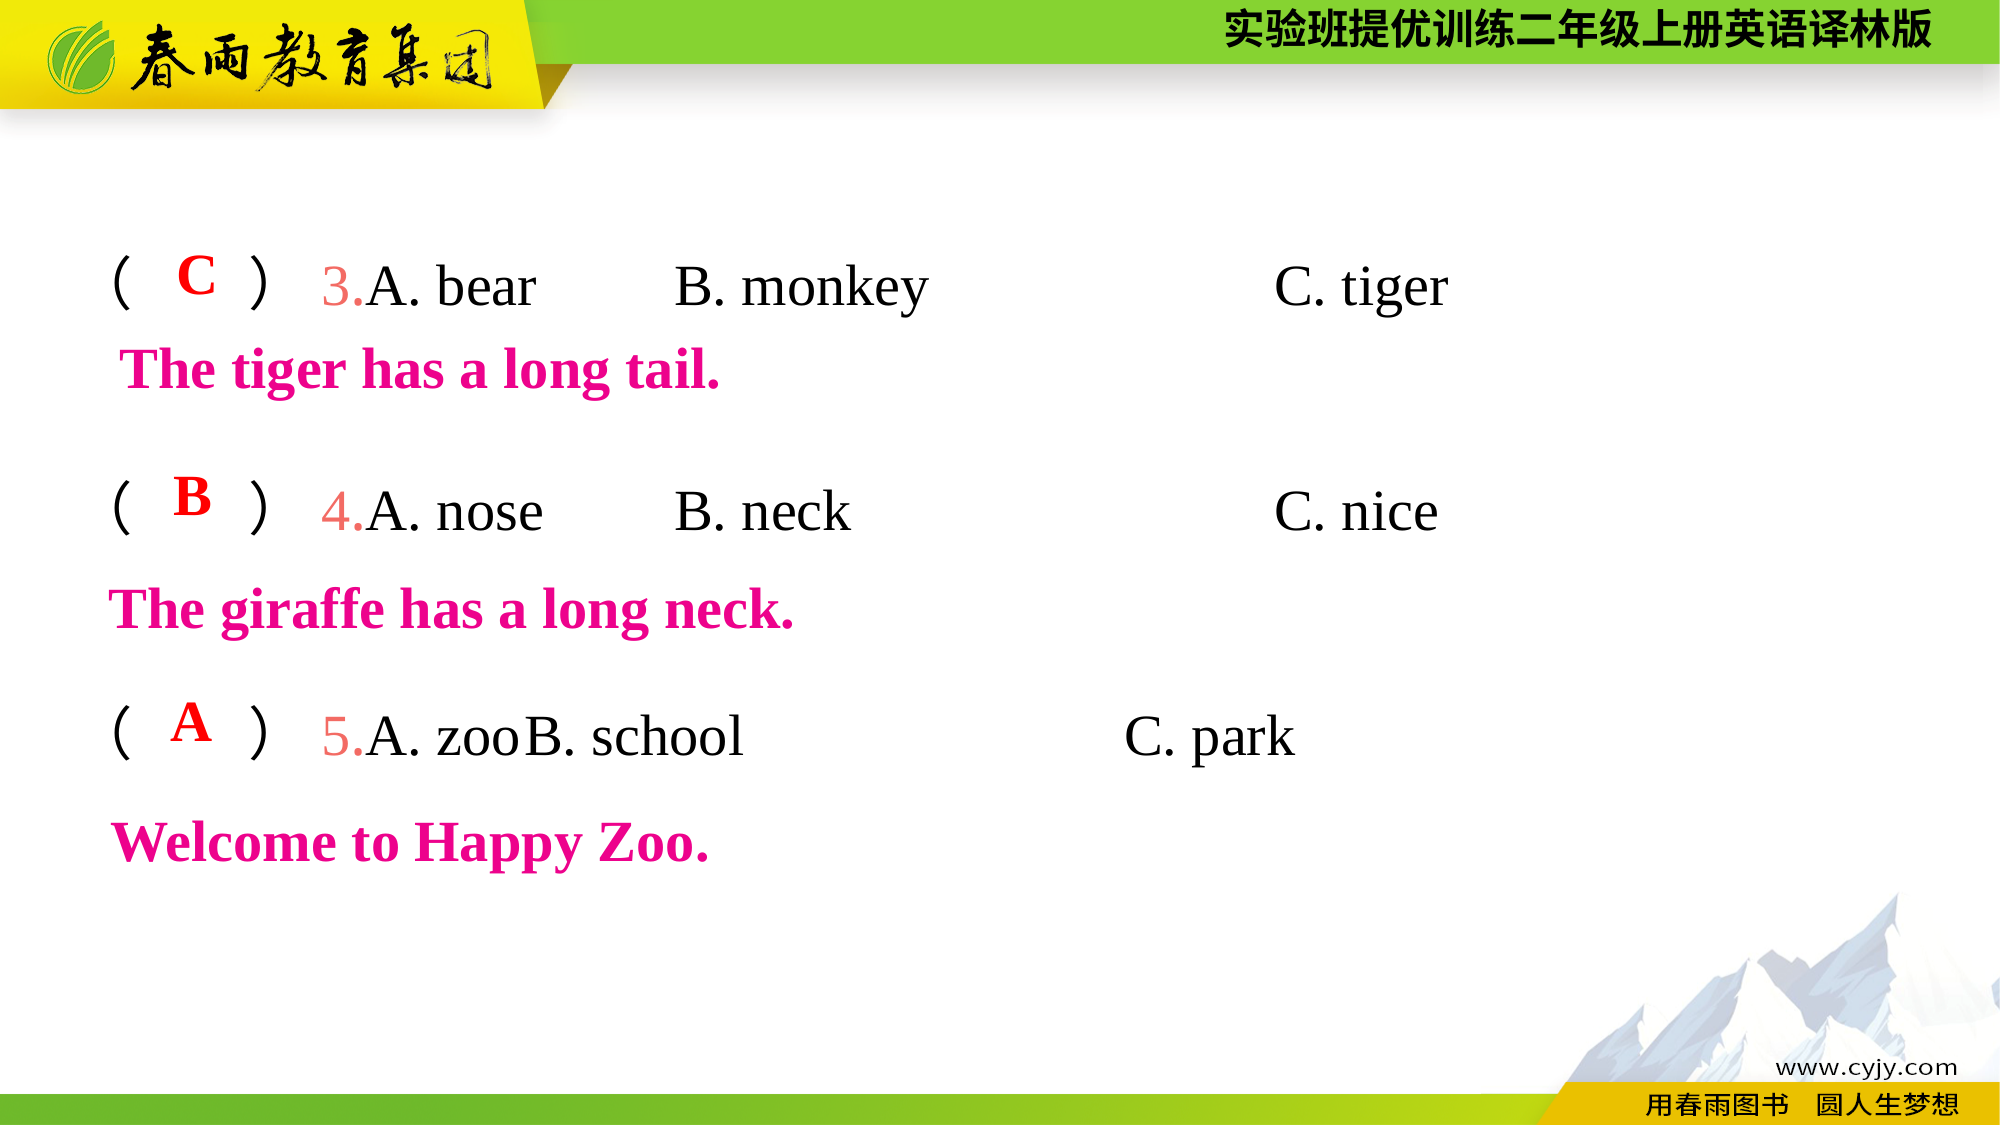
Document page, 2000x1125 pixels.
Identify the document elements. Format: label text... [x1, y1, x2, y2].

list （ ）3.A. bear B. monkey C. tiger （ ）4.A. nose B. neck C. nice （ ）5.A. zoo B. school C. park [59, 205, 1944, 781]
text_box C [161, 228, 234, 314]
text_box A [155, 676, 228, 761]
text_box Welcome to Happy Zoo. [96, 795, 725, 881]
text_box The tiger has a long tail. [105, 323, 737, 408]
picture [0, 0, 2000, 1125]
text_box B [158, 450, 228, 535]
text_box The giraffe has a long neck. [94, 562, 811, 648]
